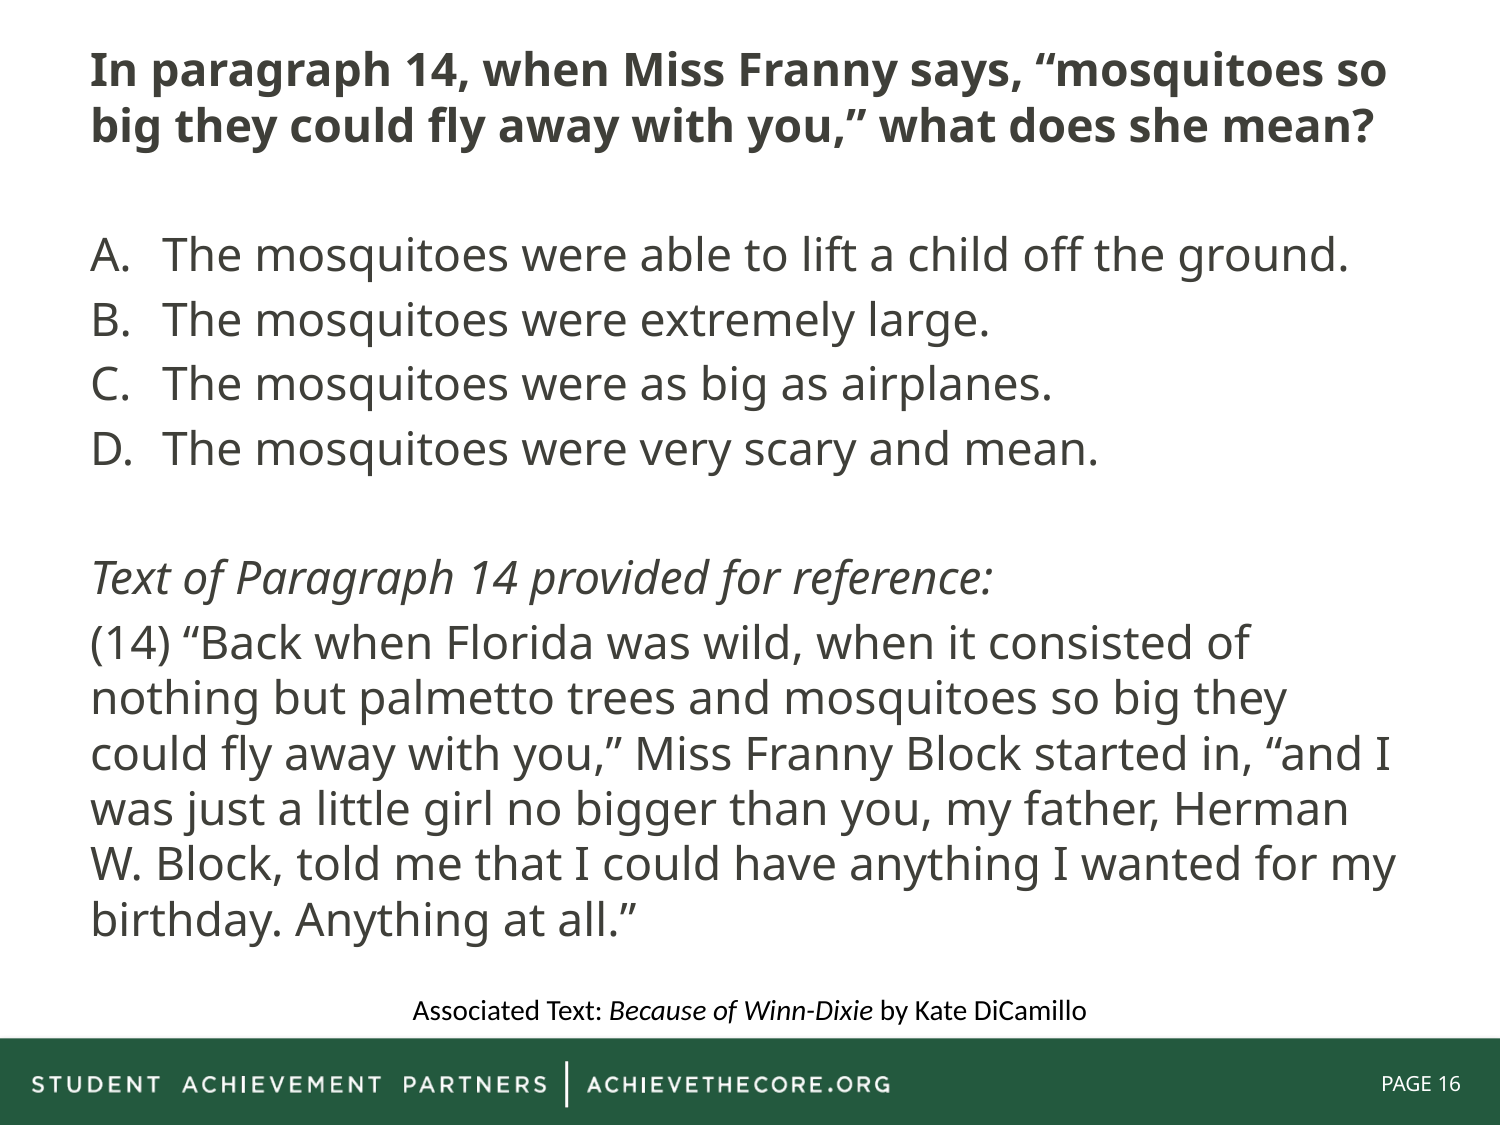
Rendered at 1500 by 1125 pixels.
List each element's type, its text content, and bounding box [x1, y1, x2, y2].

text_box Associated Text: Because of Winn-Dixie by Kate DiCamillo [74, 984, 1425, 1034]
list In paragraph 14, when Miss Franny says, “mosquitoes so big they could fly away with you,” what does she mean? The mosquitoes were able to lift a child off the ground. The mosquitoes were extremely large. The mosquitoes were as big as airplanes. The mosquitoes were very scary and mean. Text of Paragraph 14 provided for reference: (14) “Back when Florida was wild, when it consisted of nothing but palmetto trees and mosquitoes so big they could fly away with you,” Miss Franny Block started in, “and I was just a little girl no bigger than you, my father, Herman W. Block, told me that I could have anything I wanted for my birthday. Anything at all.” [75, 33, 1425, 963]
